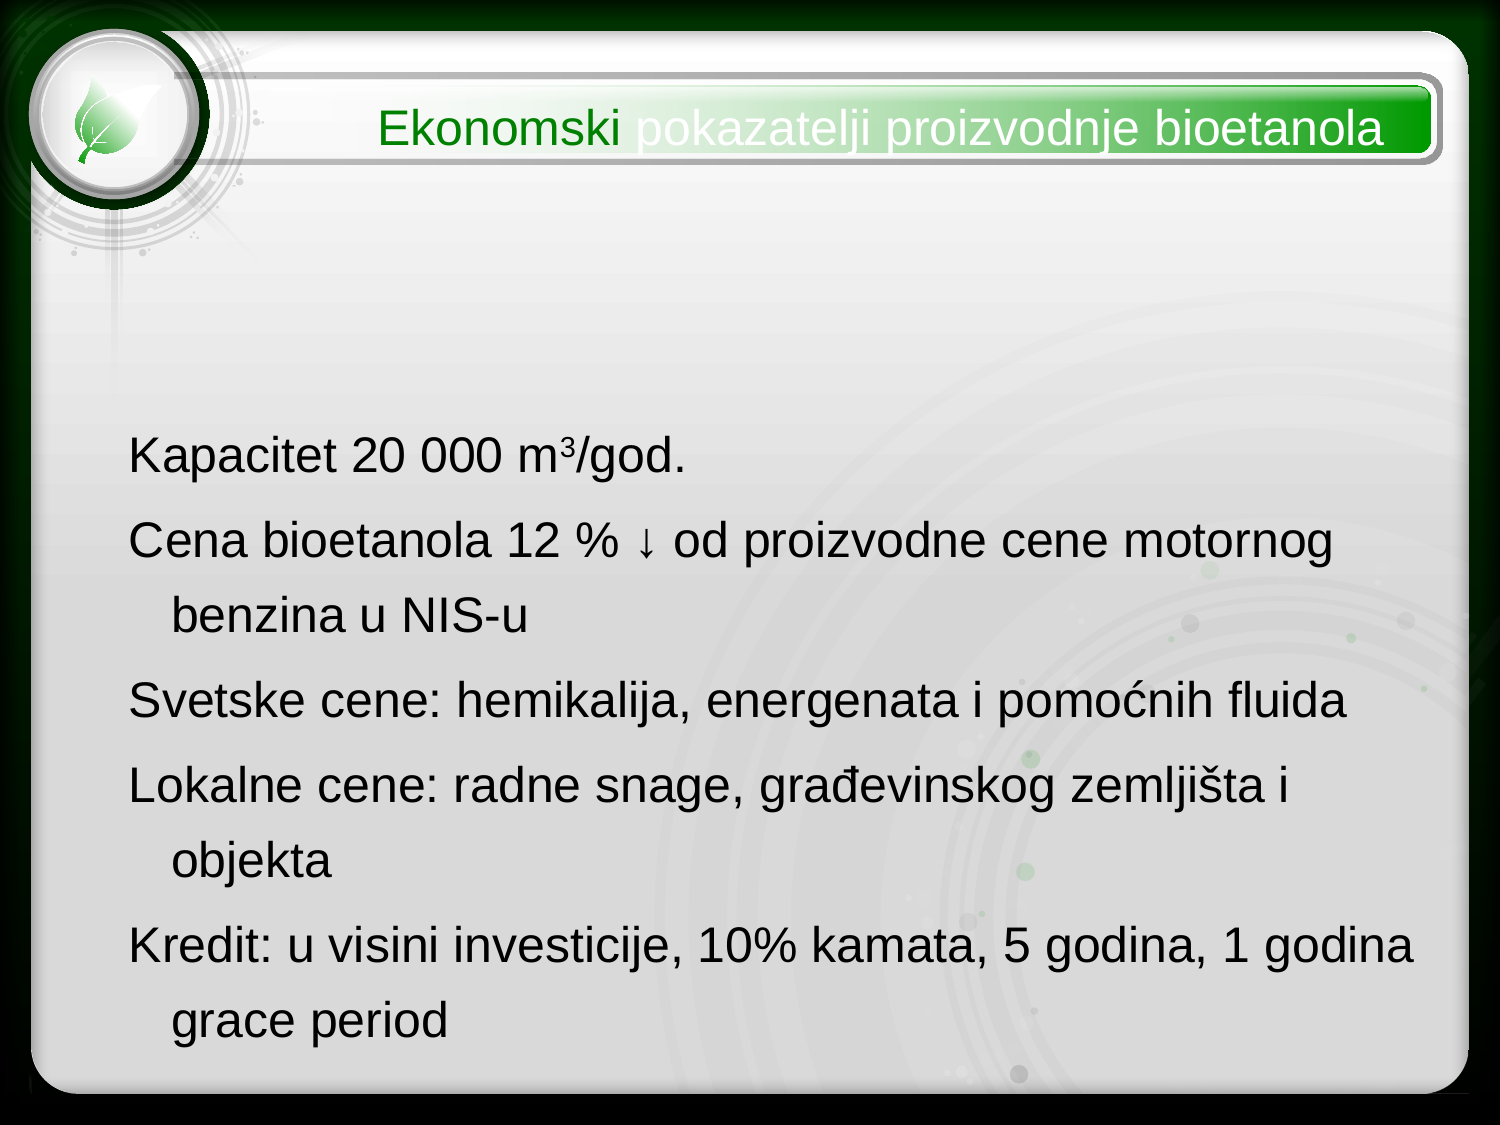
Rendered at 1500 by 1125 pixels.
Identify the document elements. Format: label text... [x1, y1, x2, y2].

list Kapacitet 20 000 m3/god. Cena bioetanola 12 % ↓ od proizvodne cene motornog benzina u NIS-u Svetske cene: hemikalija, energenata i pomoćnih fluida Lokalne cene: radne snage, građevinskog zemljišta i objekta Kredit: u visini investicije, 10% kamata, 5 godina, 1 godina grace period [99, 399, 1463, 1076]
title Ekonomski pokazatelji proizvodnje bioetanola [362, 87, 1421, 164]
